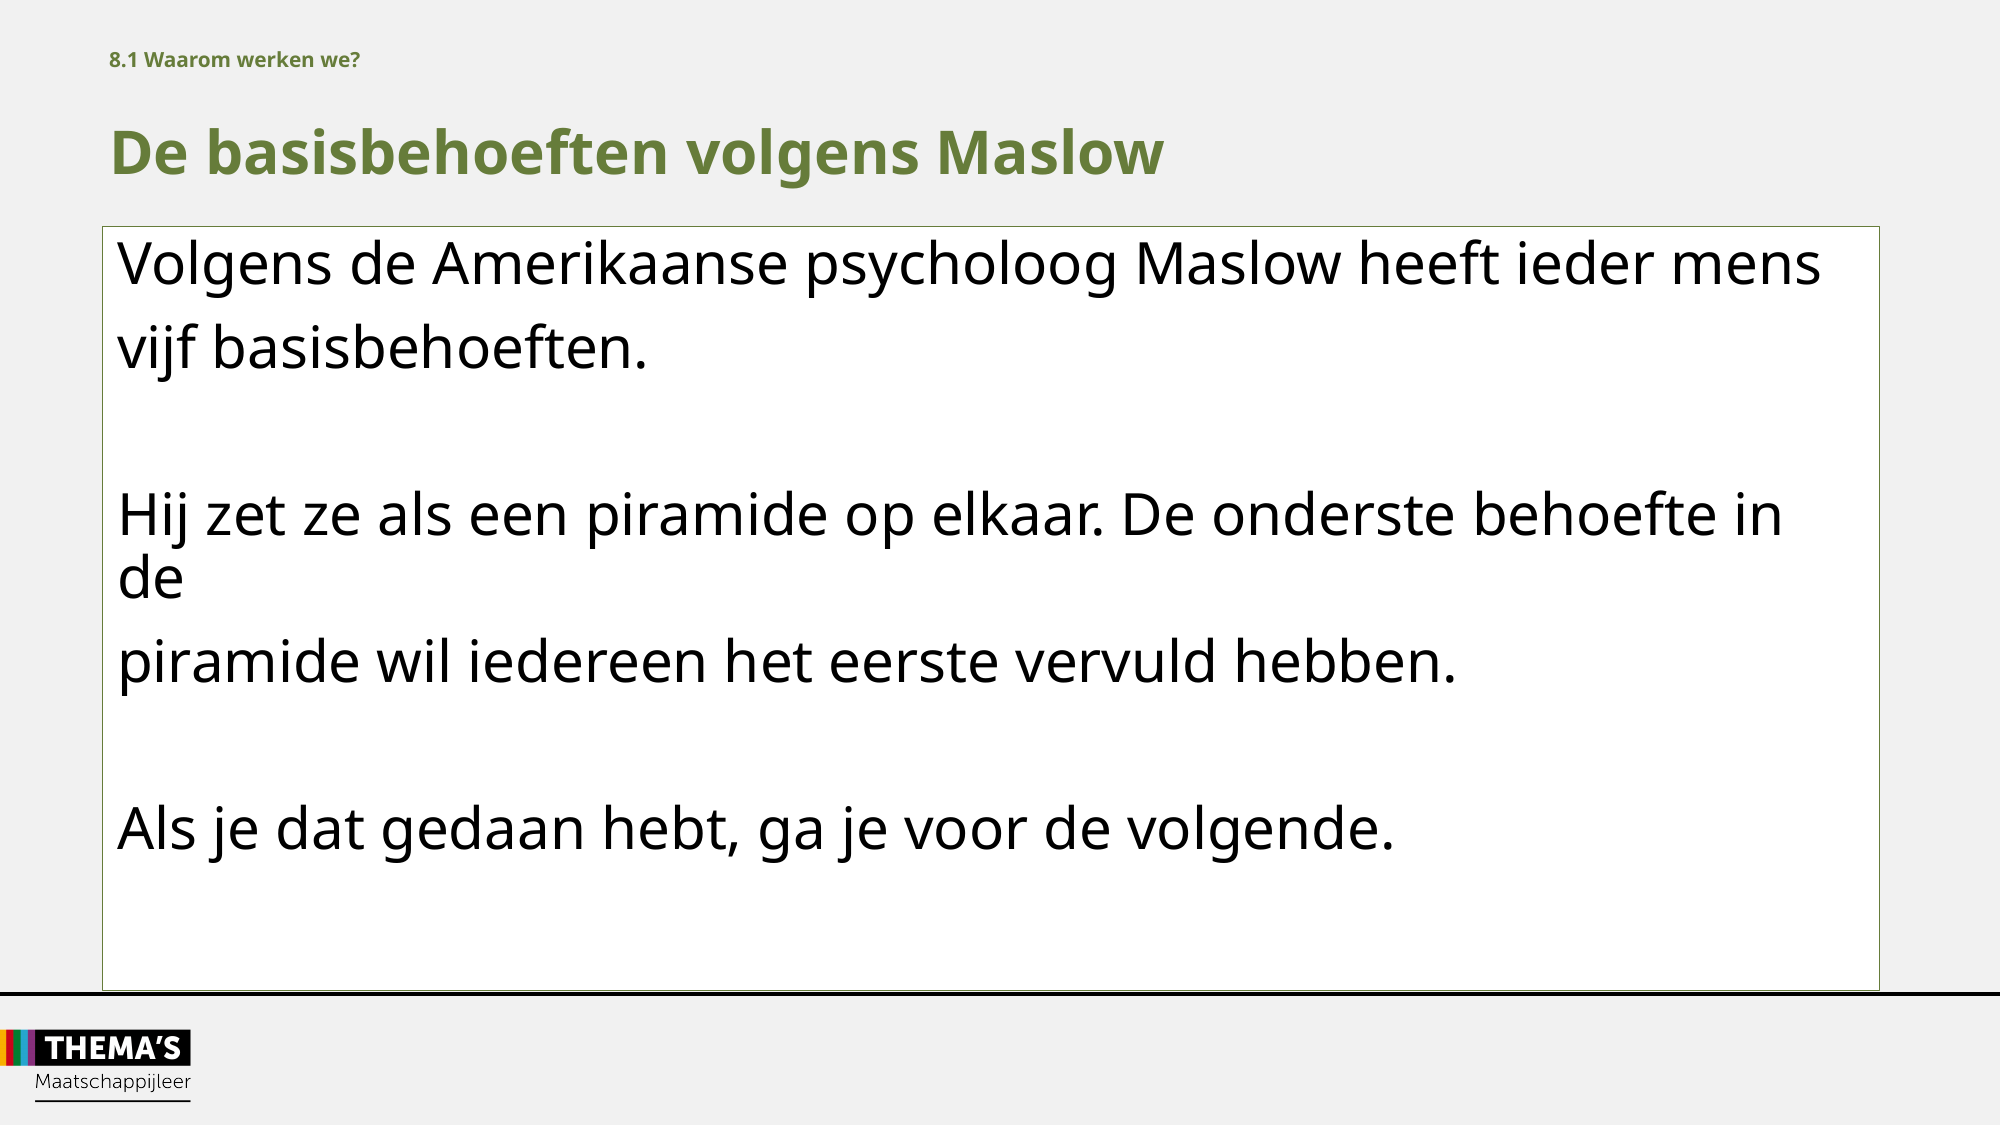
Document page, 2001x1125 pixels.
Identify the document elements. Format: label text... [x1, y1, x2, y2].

picture [0, 993, 203, 1125]
list De basisbehoeften volgens Maslow [94, 114, 1879, 205]
list 8.1 Waarom werken we? [94, 33, 941, 88]
list Volgens de Amerikaanse psycholoog Maslow heeft ieder mens vijf basisbehoeften. Hij zet ze als een piramide op elkaar. De onderste behoefte in de piramide wil iedereen het eerste vervuld hebben. Als je dat gedaan hebt, ga je voor de volgende. [102, 226, 1880, 991]
